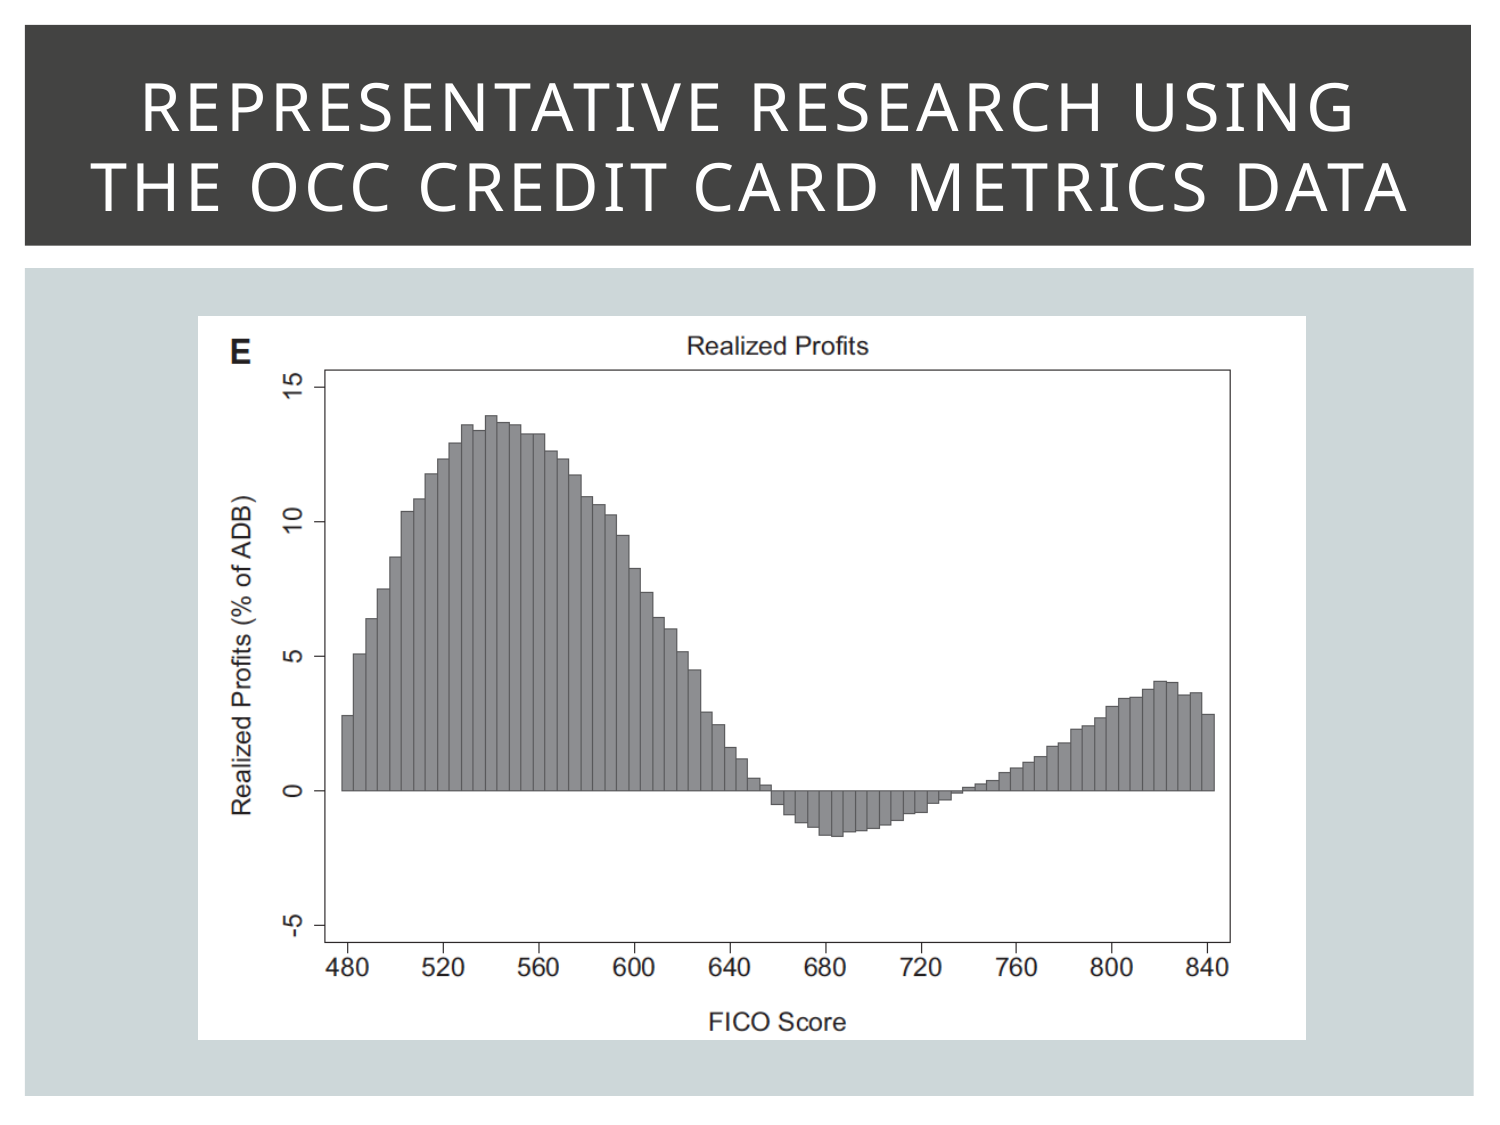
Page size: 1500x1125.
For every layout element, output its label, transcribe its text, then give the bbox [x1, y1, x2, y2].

title Representative Research Using the OCC Credit Card Metrics Data [62, 58, 1438, 232]
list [62, 316, 1442, 1040]
